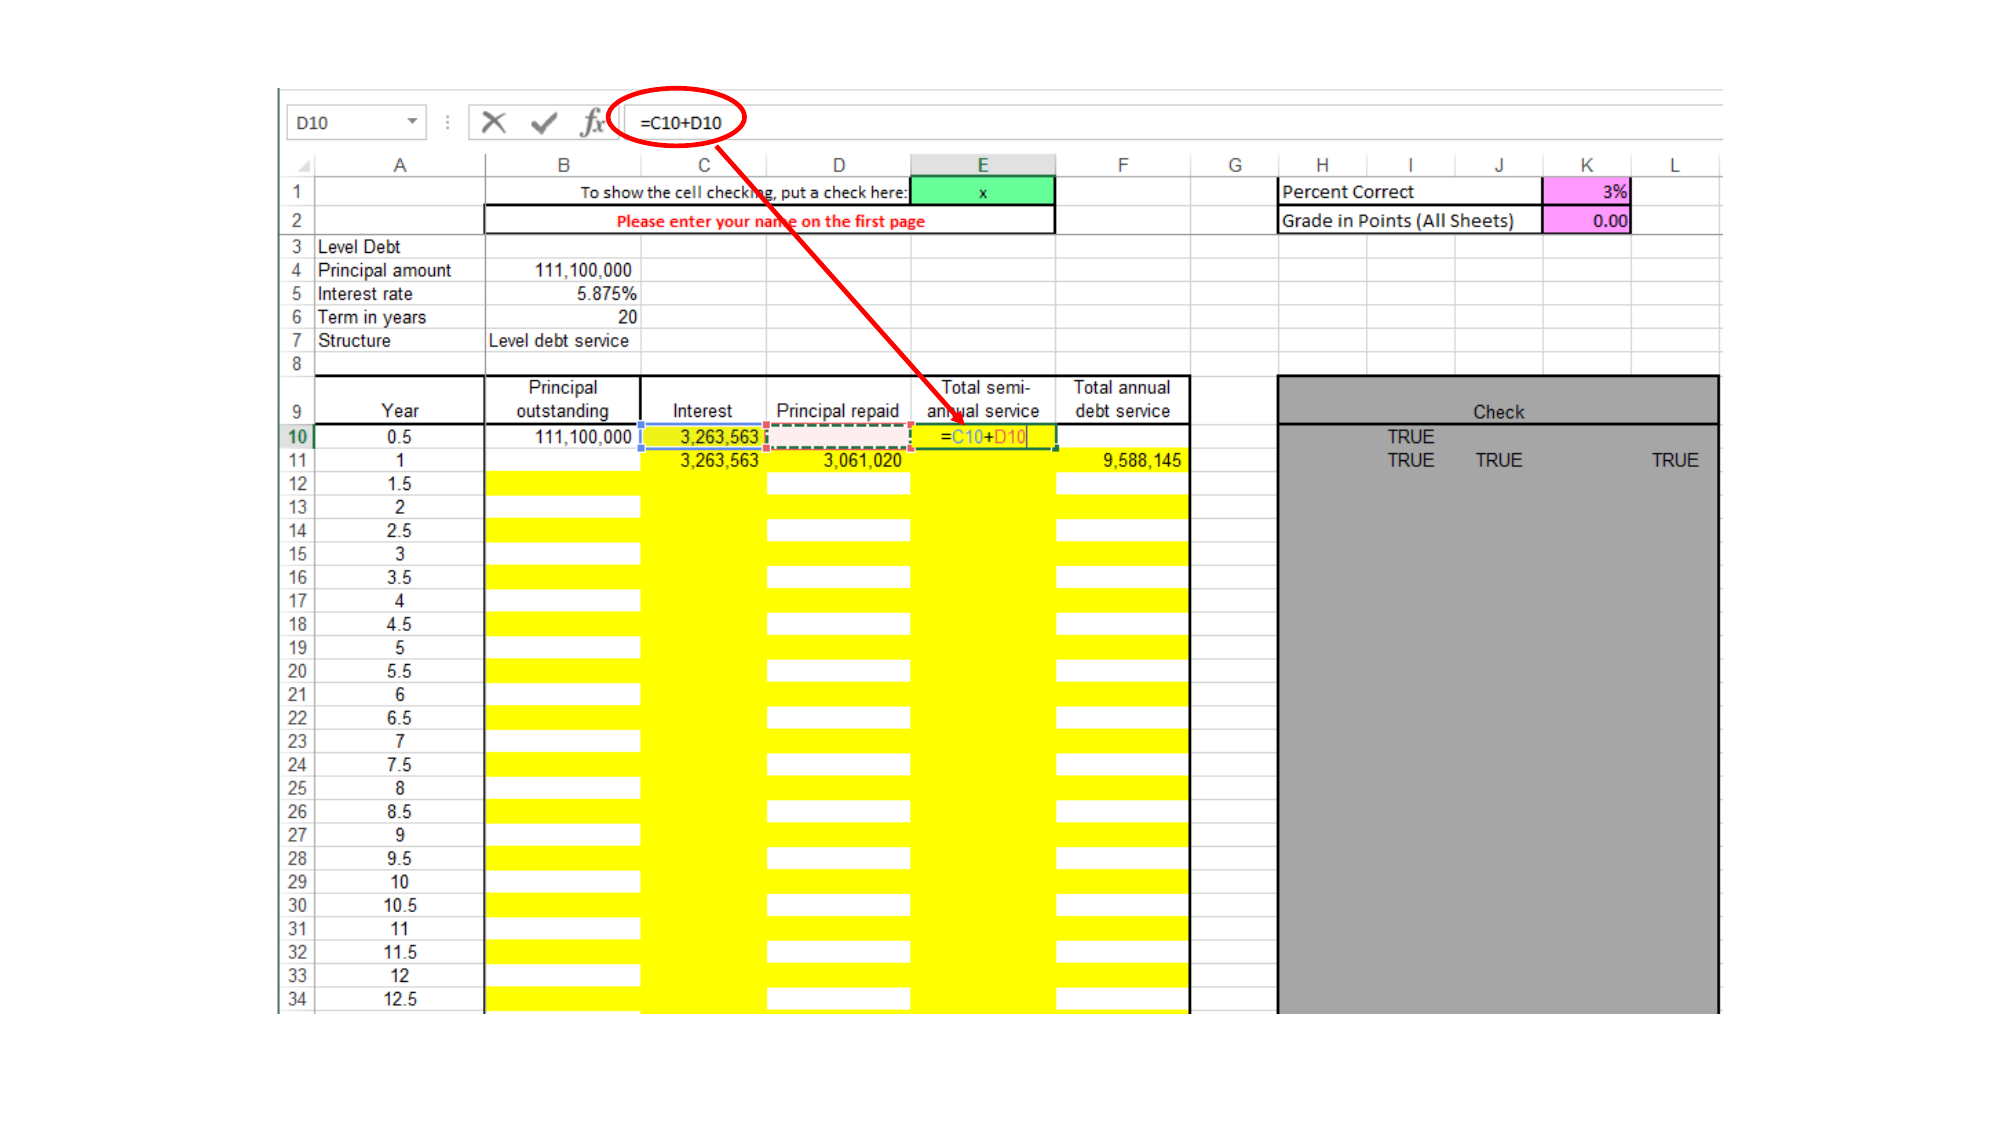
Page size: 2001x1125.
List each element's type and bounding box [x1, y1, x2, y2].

list [277, 88, 1723, 1014]
text_box [716, 145, 965, 426]
